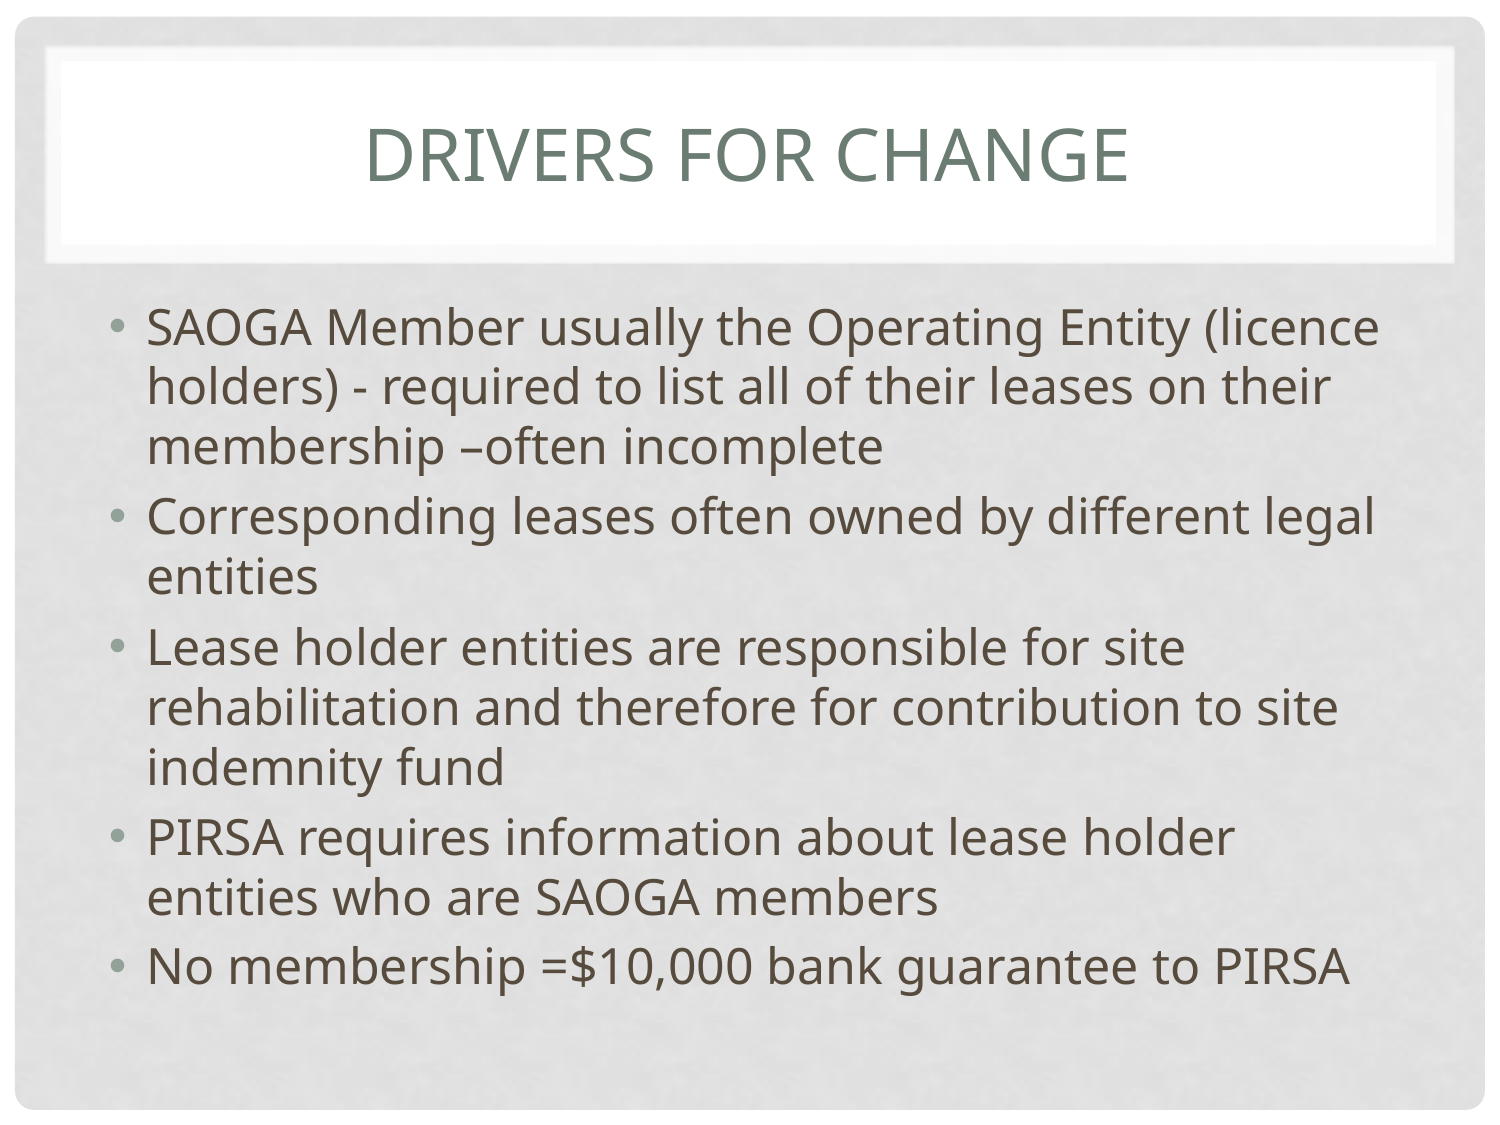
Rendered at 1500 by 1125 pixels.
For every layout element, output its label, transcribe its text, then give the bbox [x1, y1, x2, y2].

title Drivers for change [69, 66, 1425, 238]
list SAOGA Member usually the Operating Entity (licence holders) - required to list all of their leases on their membership –often incomplete Corresponding leases often owned by different legal entities Lease holder entities are responsible for site rehabilitation and therefore for contribution to site indemnity fund PIRSA requires information about lease holder entities who are SAOGA members No membership =$10,000 bank guarantee to PIRSA [75, 287, 1425, 1005]
